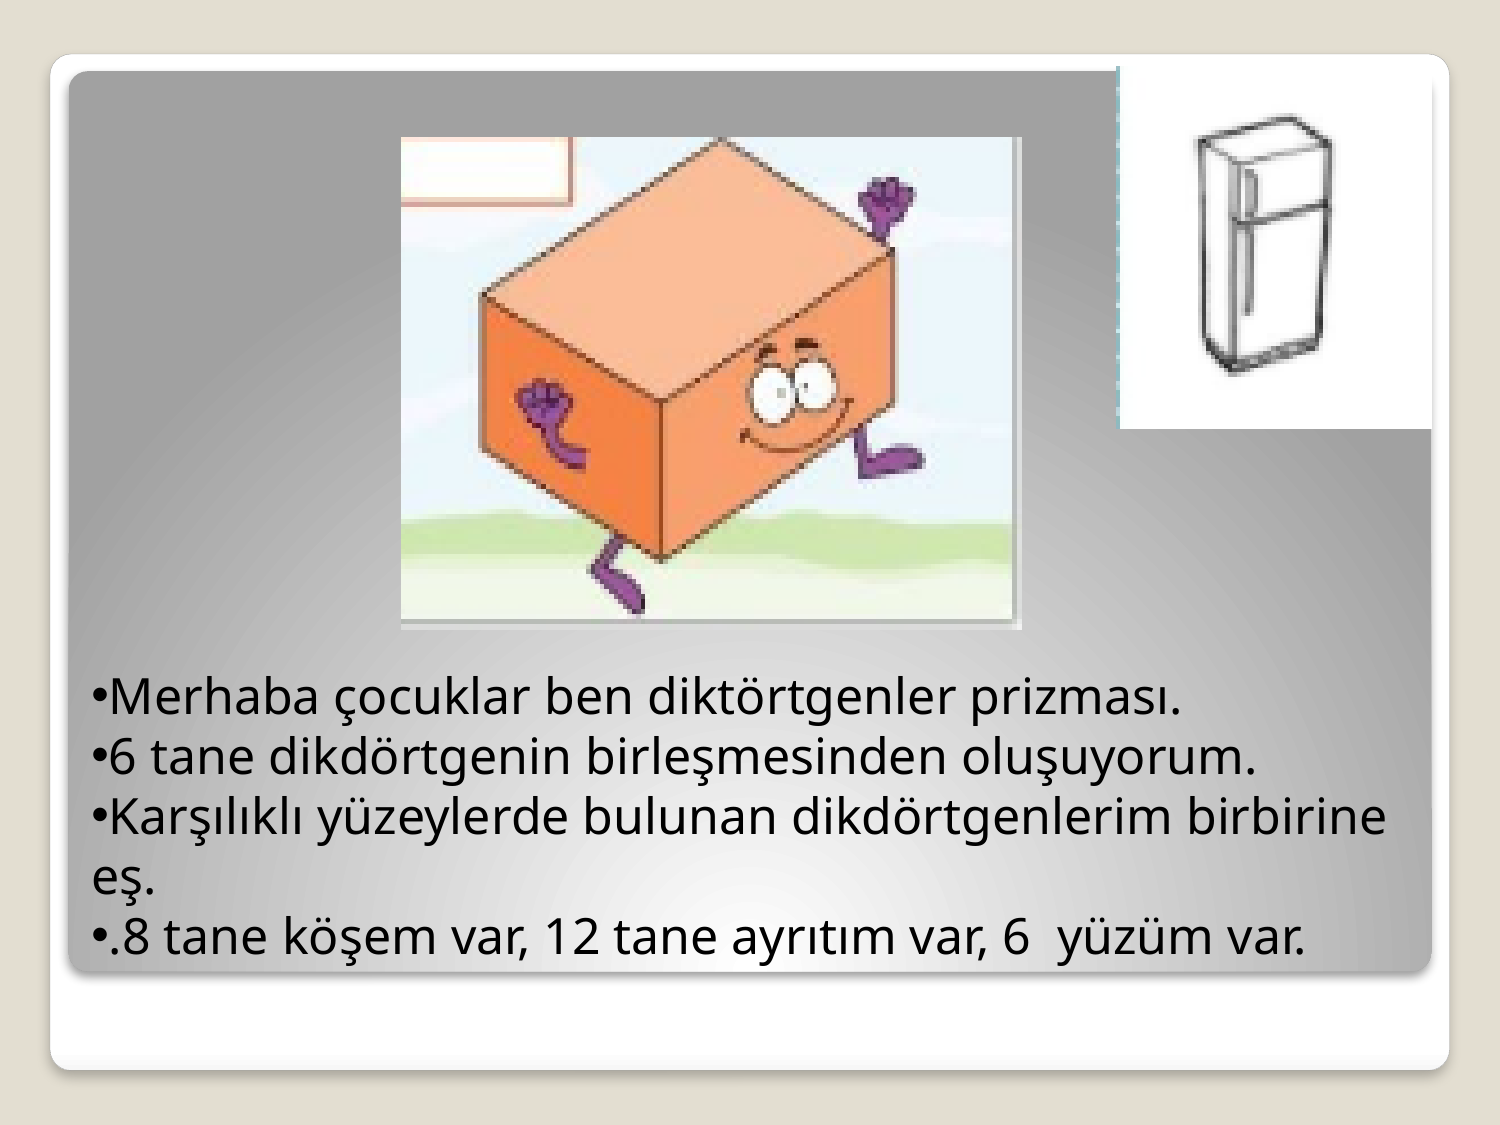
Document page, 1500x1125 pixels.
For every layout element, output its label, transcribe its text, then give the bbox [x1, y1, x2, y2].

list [401, 136, 1022, 631]
text_box Merhaba çocuklar ben diktörtgenler prizması. 6 tane dikdörtgenin birleşmesinden oluşuyorum. Karşılıklı yüzeylerde bulunan dikdörtgenlerim birbirine eş. .8 tane köşem var, 12 tane ayrıtım var, 6 yüzüm var. [76, 656, 1424, 972]
picture [1115, 66, 1432, 429]
